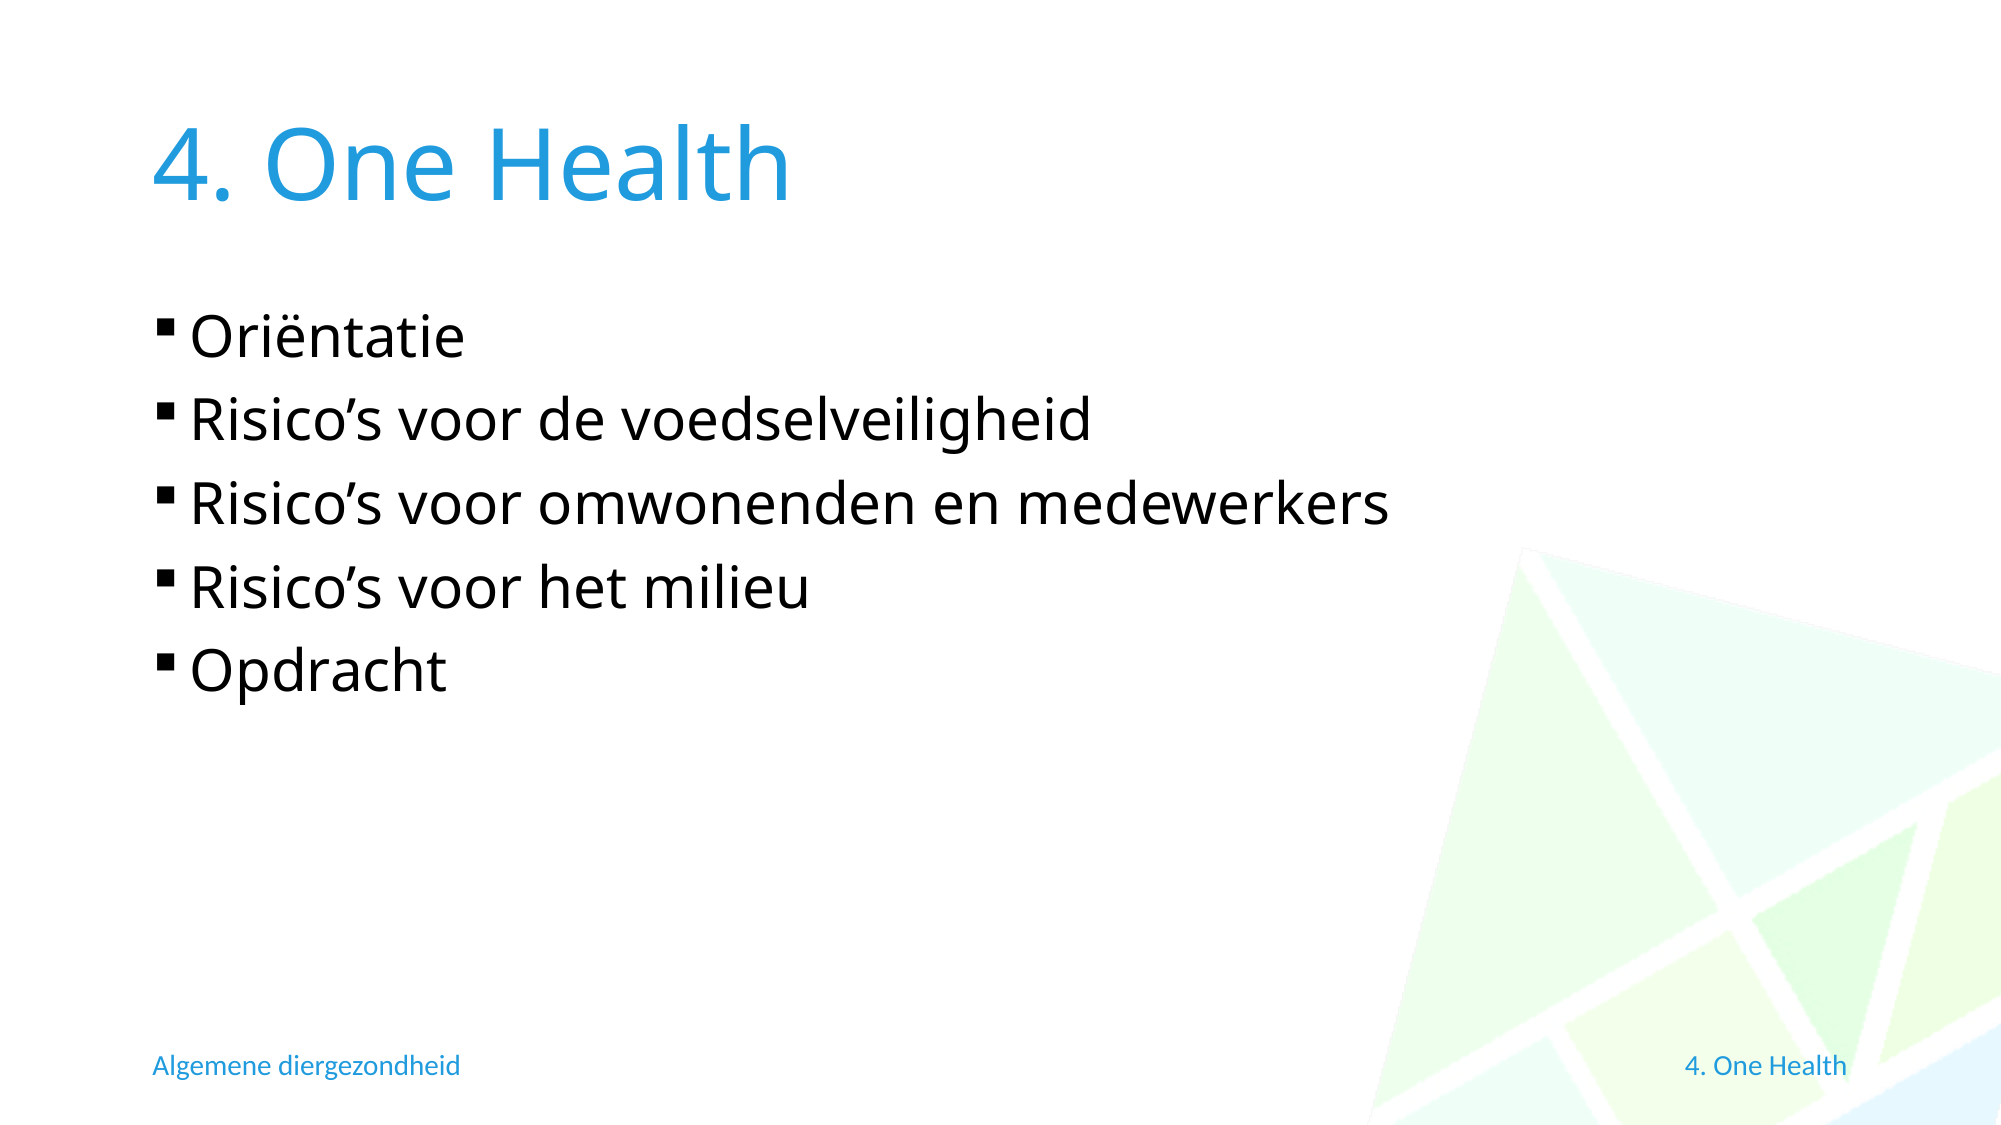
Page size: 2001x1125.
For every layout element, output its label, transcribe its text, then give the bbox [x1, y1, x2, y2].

list 4. One Health [1412, 1042, 1863, 1103]
list Algemene diergezondheid [137, 1042, 588, 1103]
list Oriëntatie Risico’s voor de voedselveiligheid Risico’s voor omwonenden en medewerkers Risico’s voor het milieu Opdracht [137, 299, 1863, 1014]
title 4. One Health [137, 59, 1863, 278]
